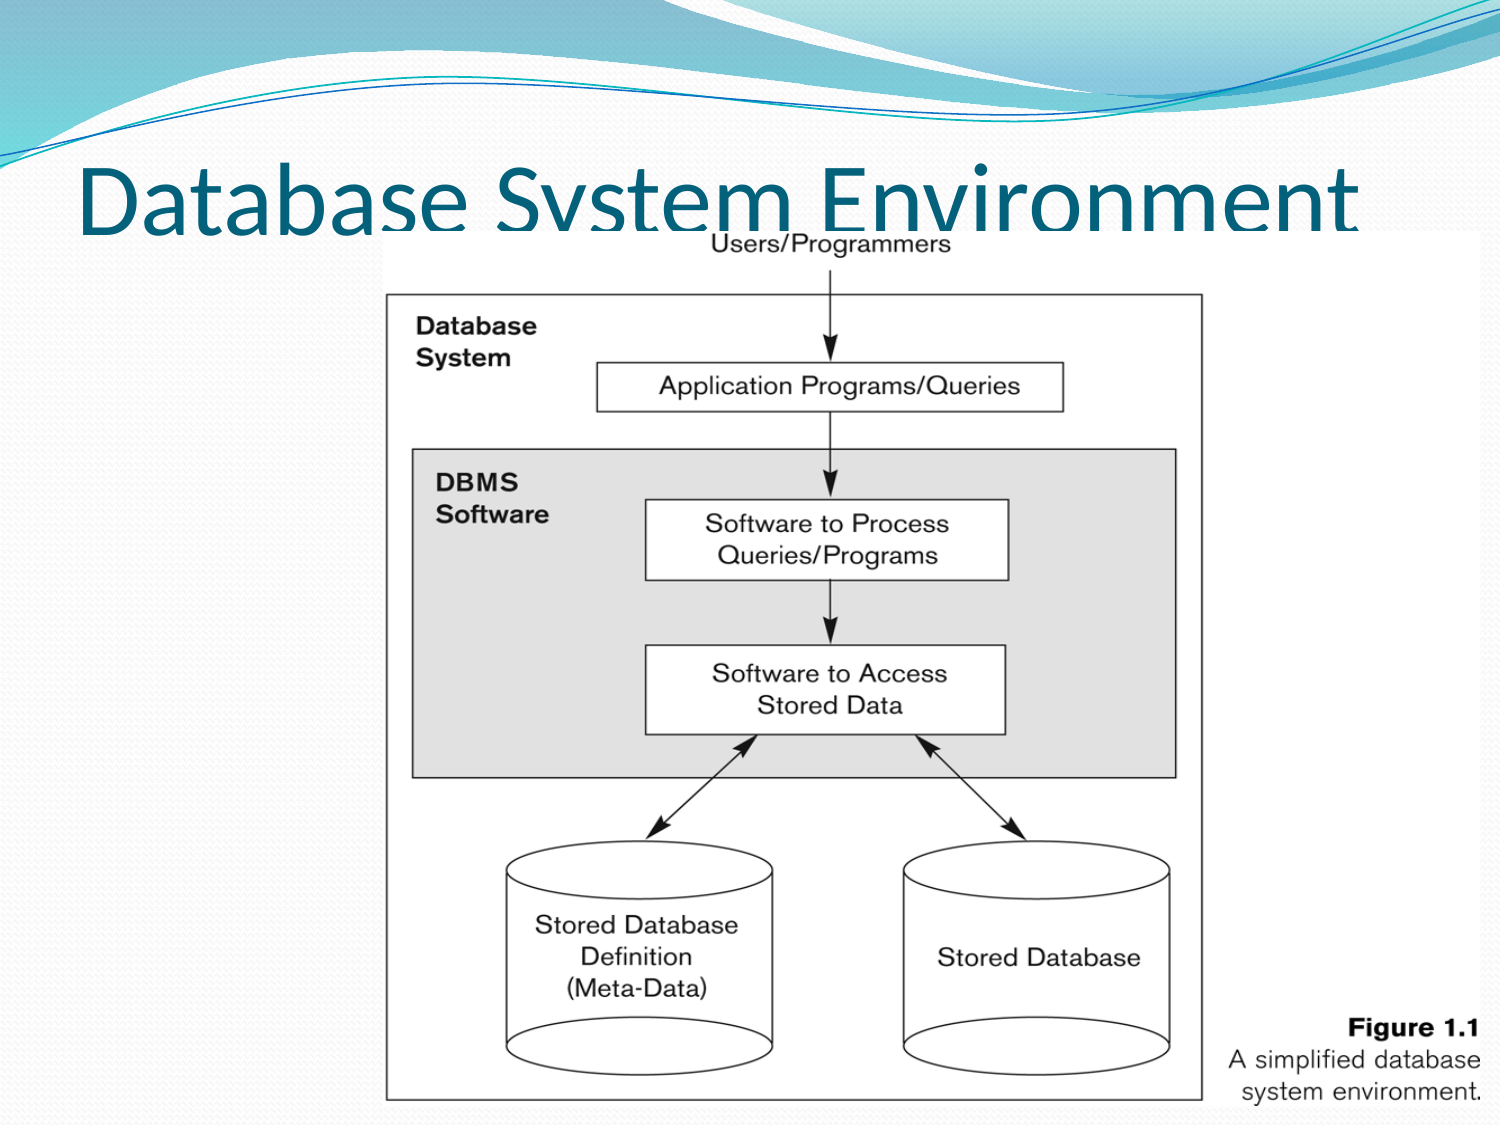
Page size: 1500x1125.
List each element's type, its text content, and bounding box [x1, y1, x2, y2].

picture [383, 231, 1480, 1106]
footer 19 [376, 232, 383, 256]
title Database System Environment [76, 31, 1427, 256]
